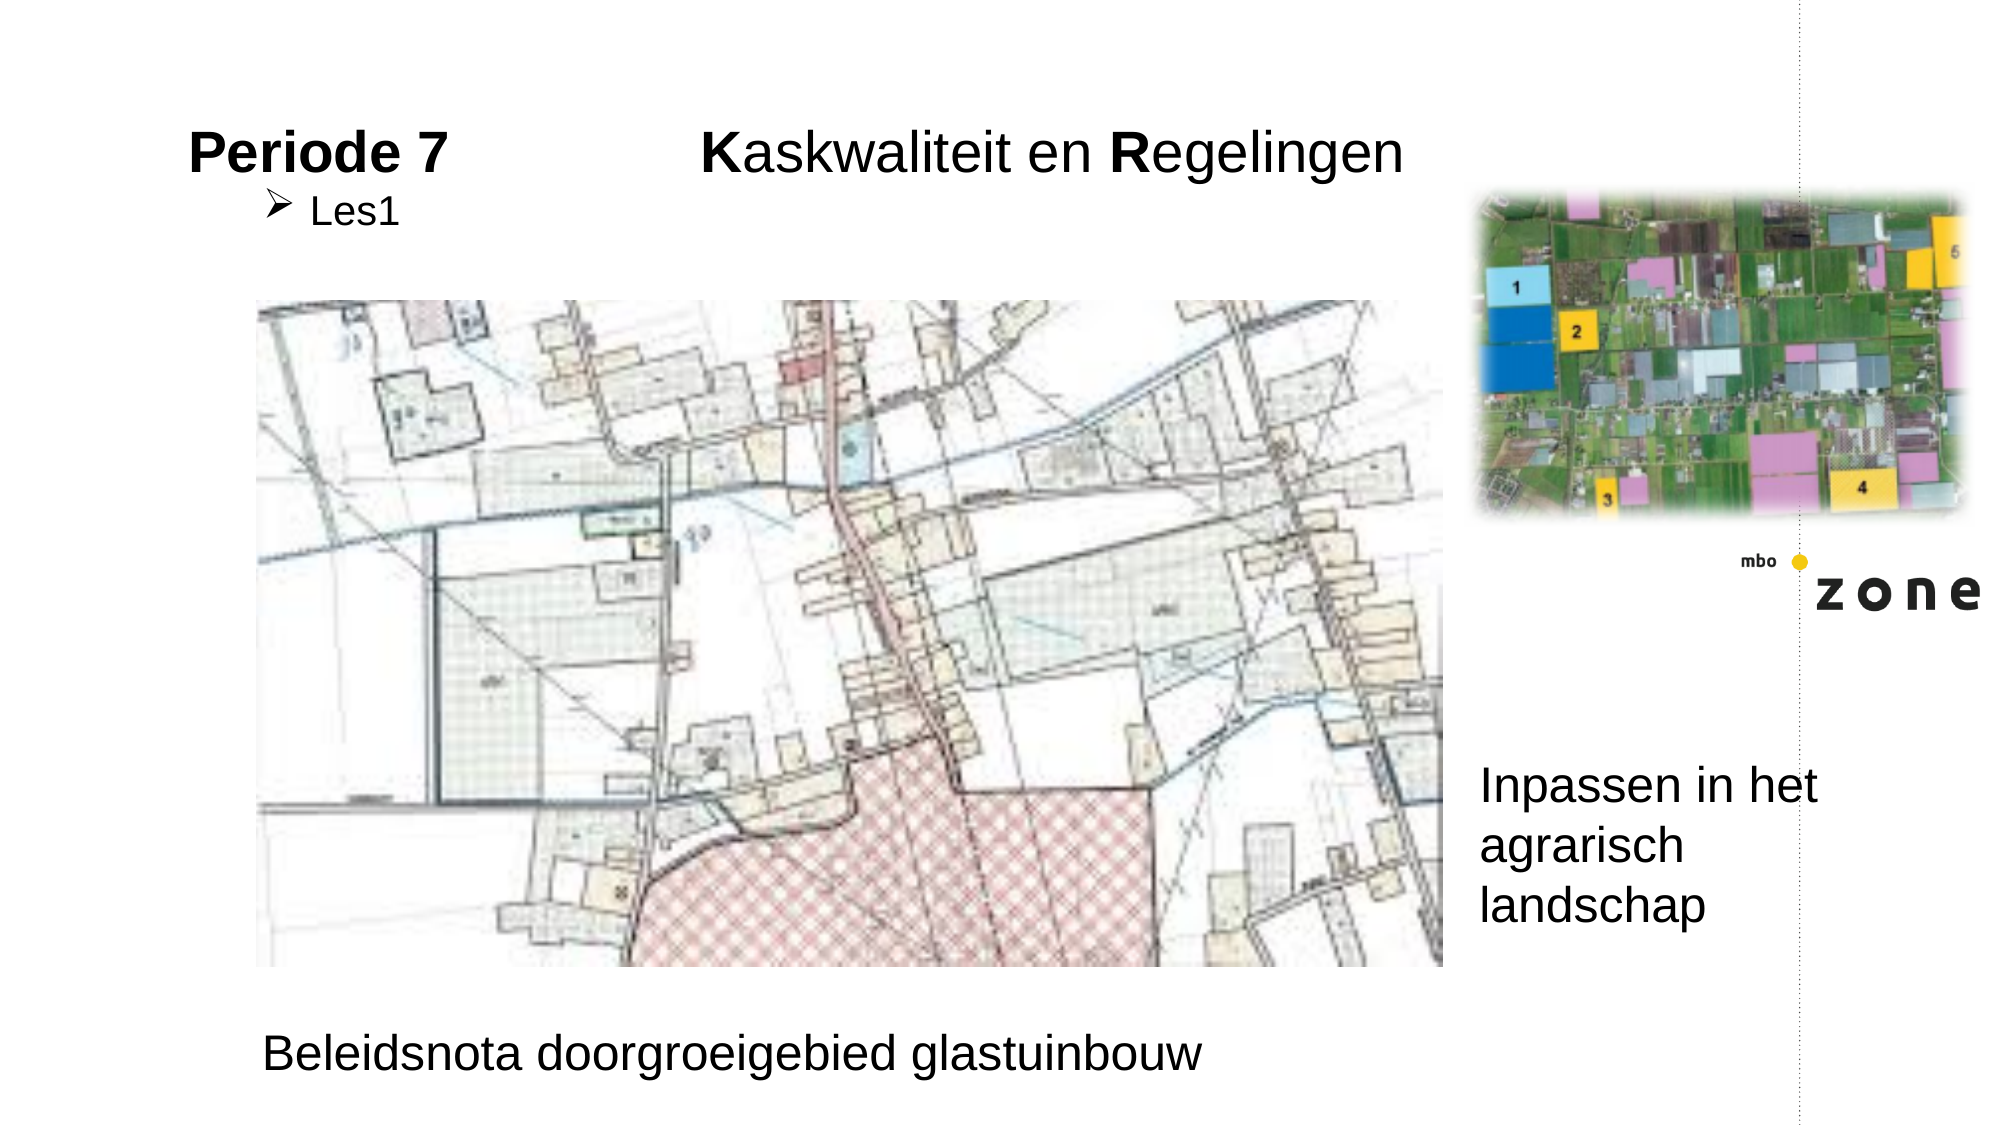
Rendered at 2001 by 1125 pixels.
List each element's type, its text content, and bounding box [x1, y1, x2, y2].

text_box Kaskwaliteit en Regelingen [686, 106, 1421, 192]
text_box Periode 7 Les1 [173, 106, 499, 242]
text_box Inpassen in het agrarisch landschap [1464, 744, 1844, 940]
picture [1464, 0, 2001, 1125]
text_box Beleidsnota doorgroeigebied glastuinbouw [247, 1012, 1218, 1088]
picture [256, 300, 1443, 968]
